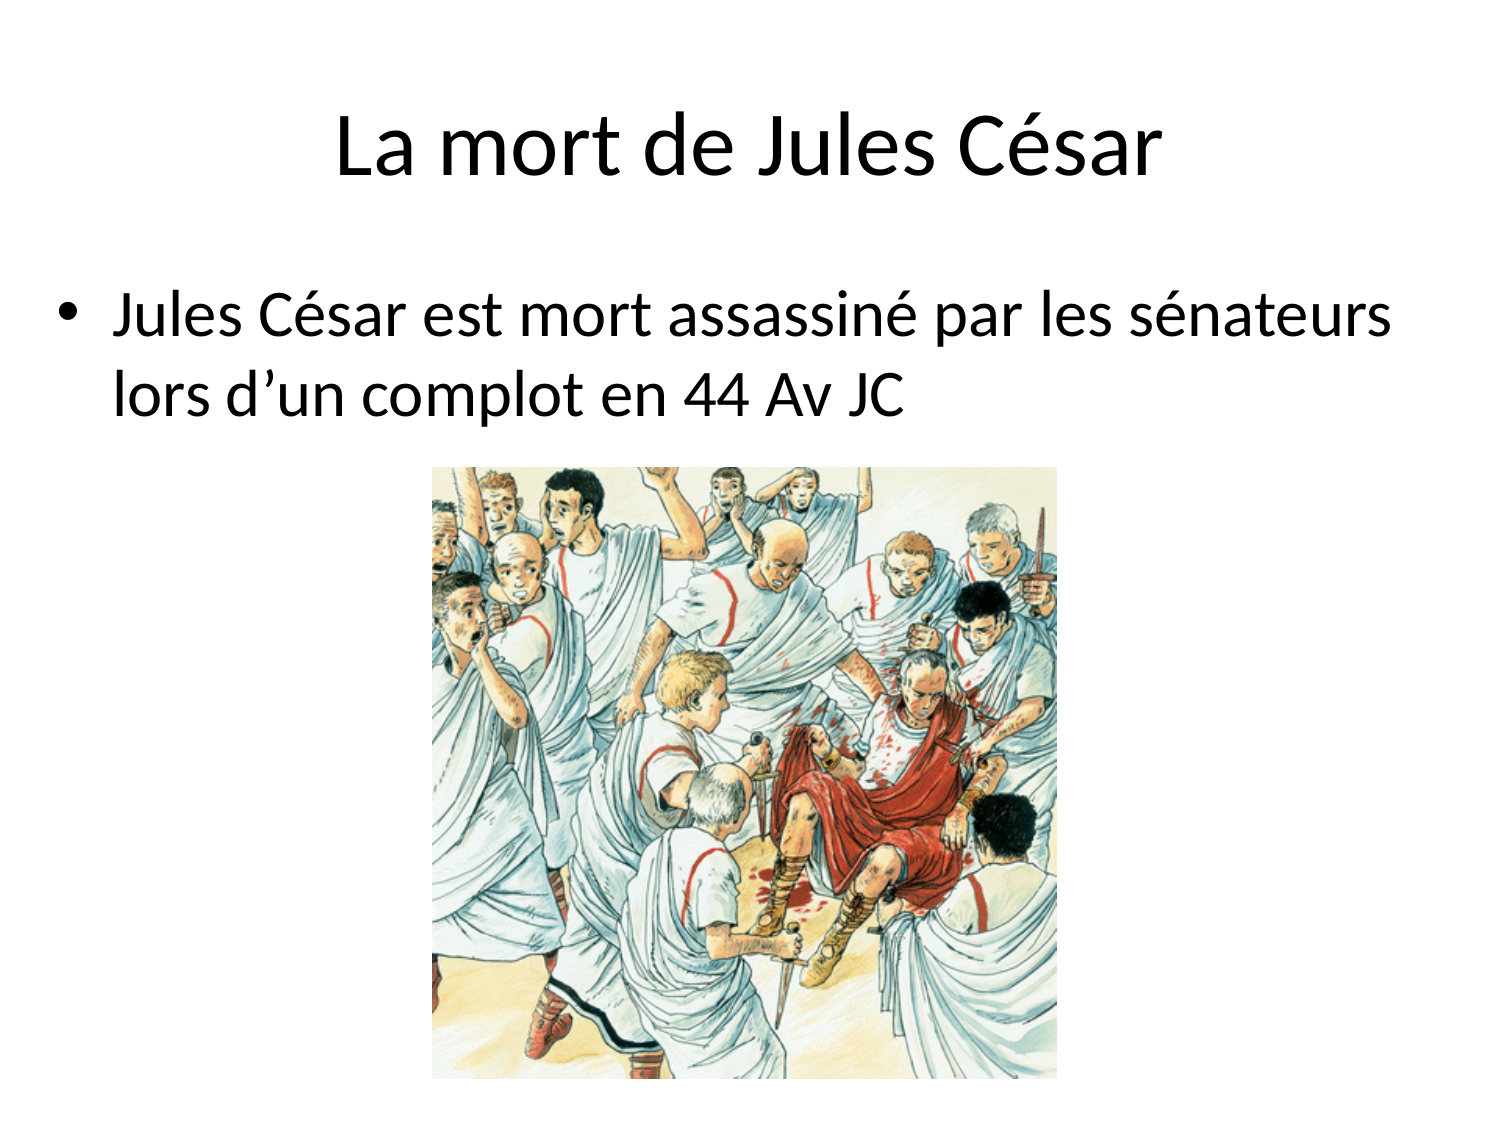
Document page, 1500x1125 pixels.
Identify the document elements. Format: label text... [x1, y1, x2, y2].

title La mort de Jules César [75, 45, 1425, 233]
list Jules César est mort assassiné par les sénateurs lors d’un complot en 44 Av JC [41, 262, 1471, 1005]
picture [431, 467, 1058, 1080]
